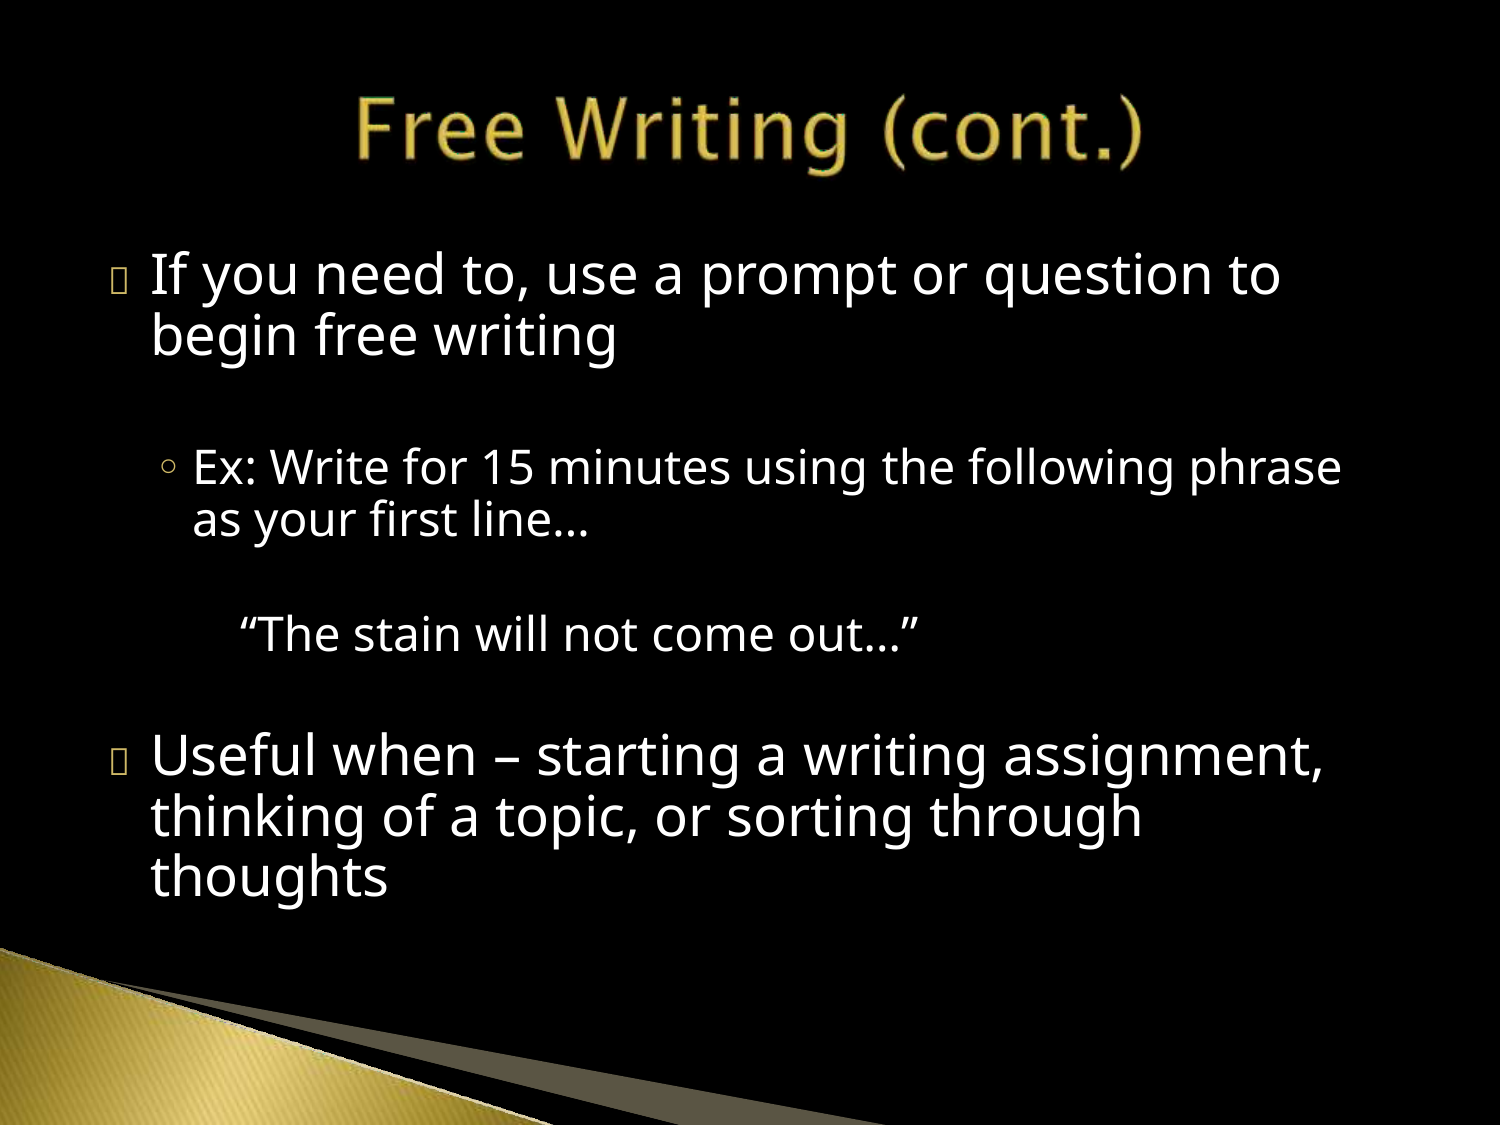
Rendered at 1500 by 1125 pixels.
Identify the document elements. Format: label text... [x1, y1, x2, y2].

text_box Ex: Write for 15 minutes using the following phrase as your first line… “The stain will not come out…”  Useful when – starting a writing assignment, thinking of a topic, or sorting through thoughts [105, 433, 1393, 909]
picture [0, 948, 558, 1125]
text_box [293, 56, 1230, 200]
title  If you need to, use a prompt or question to begin free writing [105, 235, 1331, 433]
